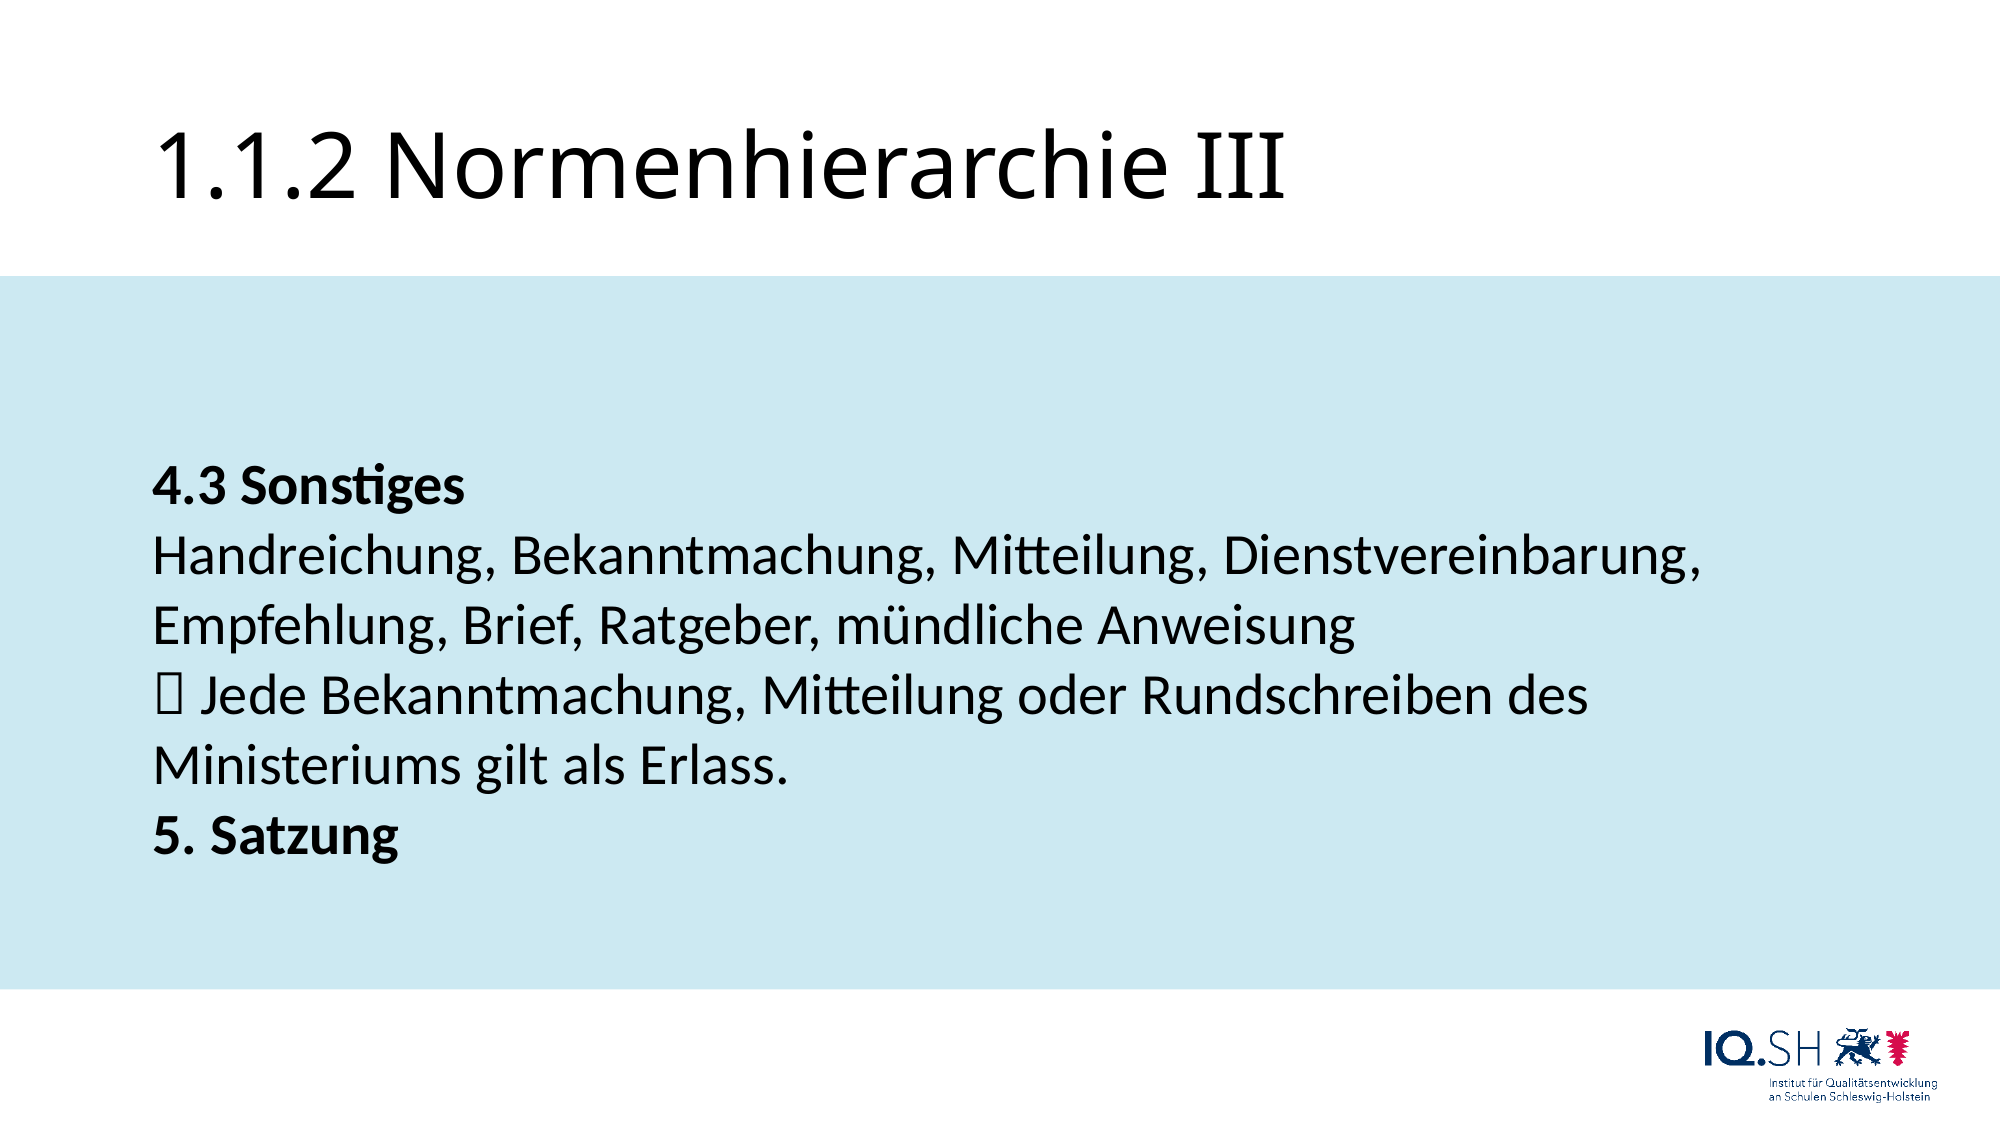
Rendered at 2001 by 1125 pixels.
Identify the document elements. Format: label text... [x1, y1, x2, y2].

picture [1705, 1028, 1937, 1103]
title 1.1.2 Normenhierarchie III [137, 59, 1863, 278]
list 4.3 Sonstiges Handreichung, Bekanntmachung, Mitteilung, Dienstvereinbarung, Empfehlung, Brief, Ratgeber, mündliche Anweisung  Jede Bekanntmachung, Mitteilung oder Rundschreiben des Ministeriums gilt als Erlass. 5. Satzung [137, 299, 1863, 1014]
